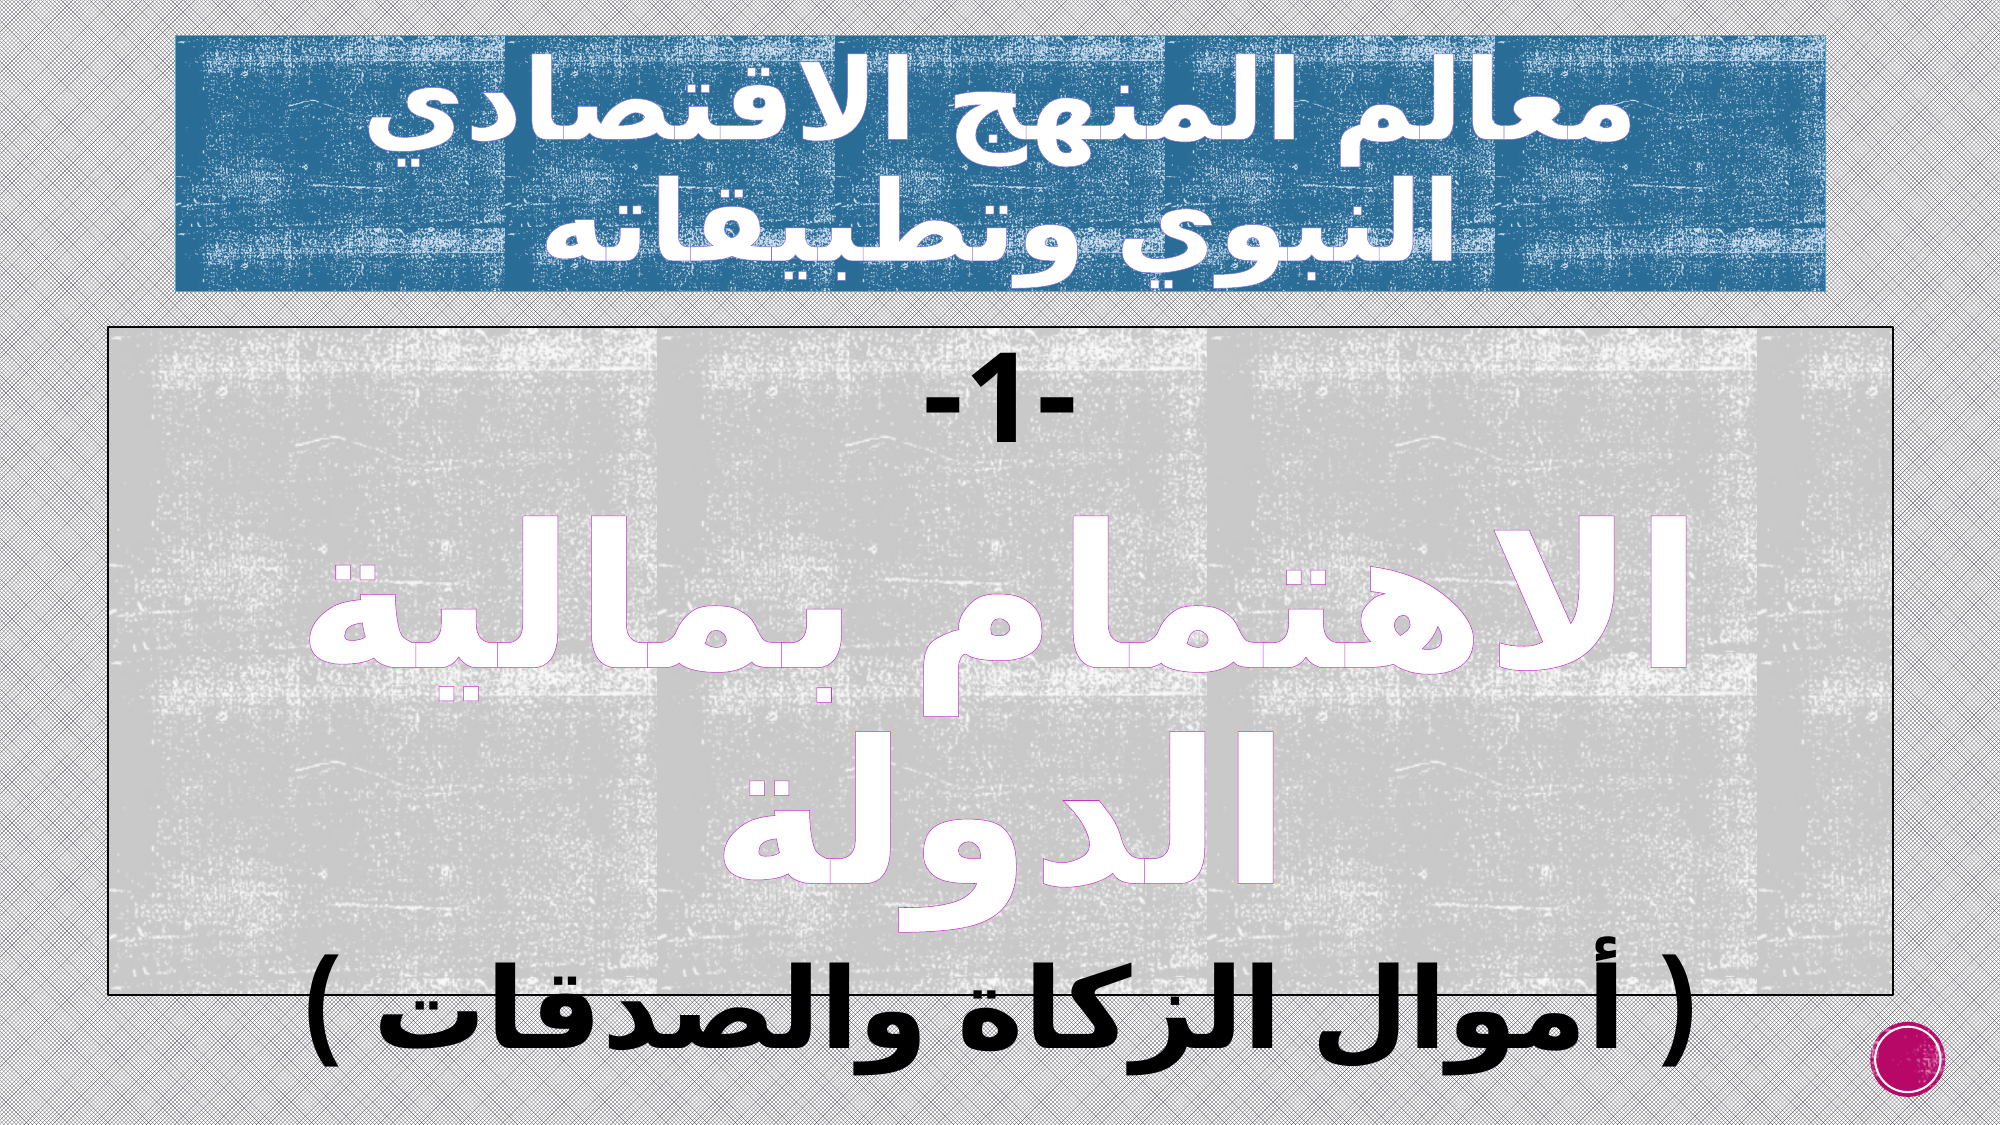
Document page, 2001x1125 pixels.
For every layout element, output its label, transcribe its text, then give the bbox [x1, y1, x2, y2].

list -1- الاهتمام بمالية الدولة ( أموال الزكاة والصدقات ) [107, 326, 1894, 996]
title معالم المنهج الاقتصادي النبوي وتطبيقاته [175, 35, 1826, 292]
